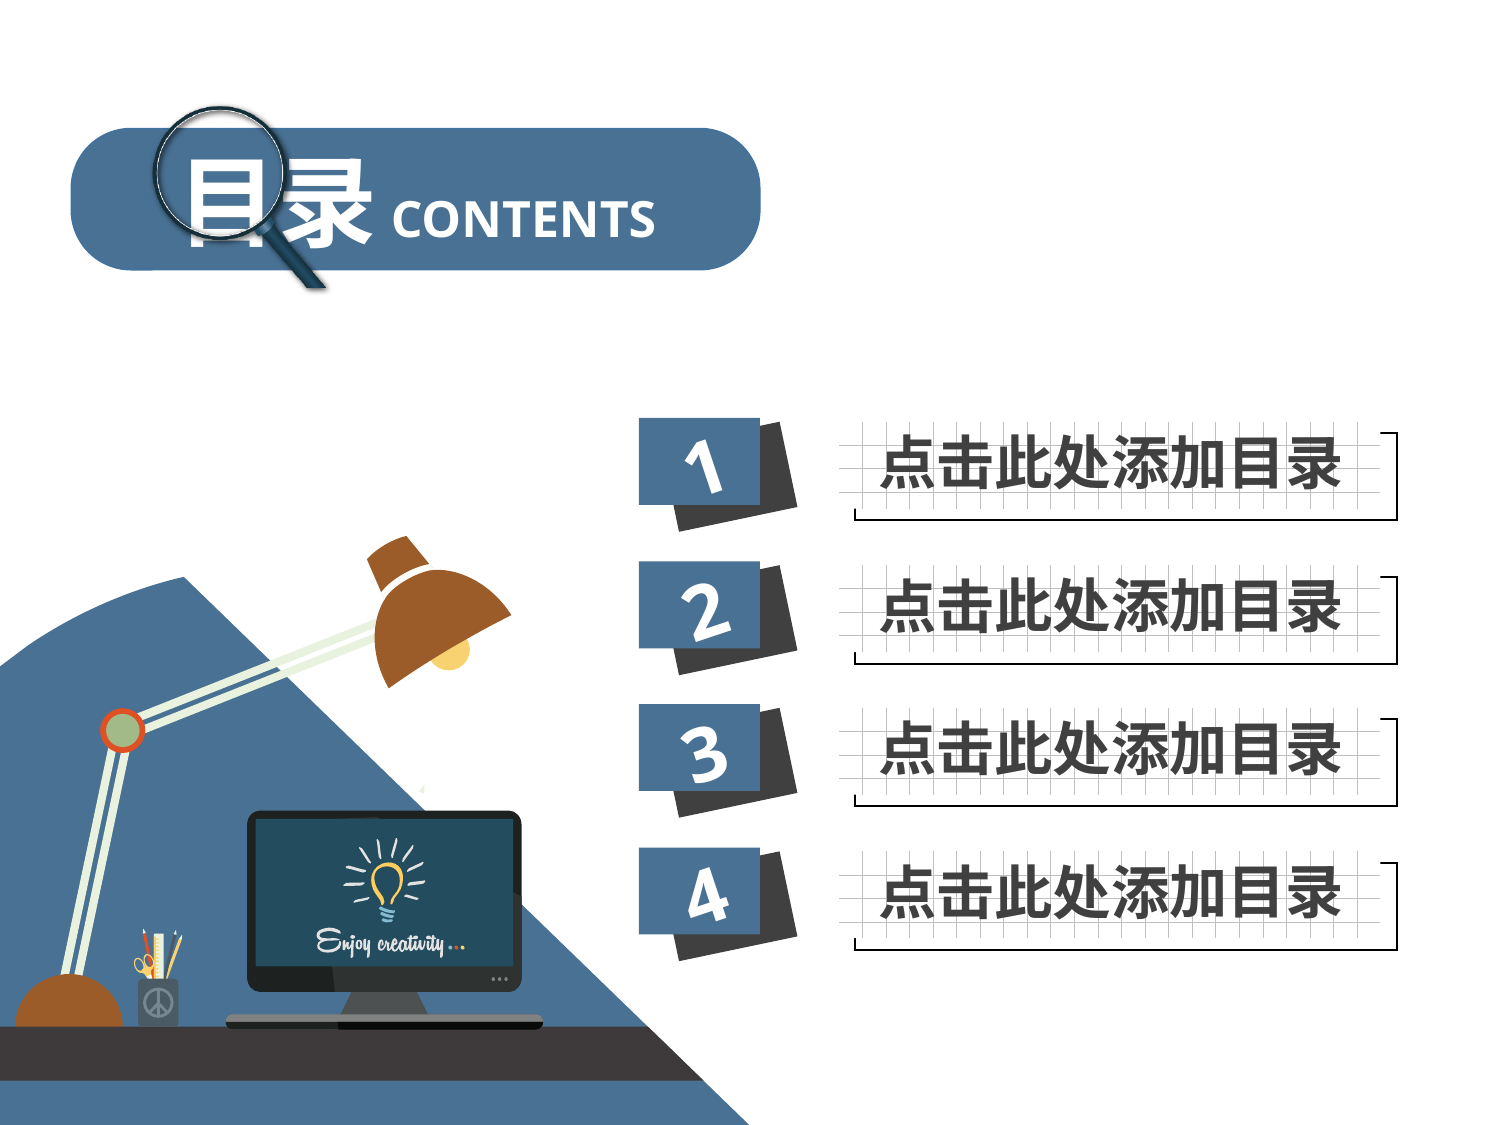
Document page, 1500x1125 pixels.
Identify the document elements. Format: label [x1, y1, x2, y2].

text_box [638, 842, 1397, 950]
text_box [71, 89, 760, 312]
text_box [638, 412, 1397, 521]
text_box [0, 535, 750, 1125]
text_box [638, 698, 1397, 807]
text_box [638, 555, 1397, 664]
